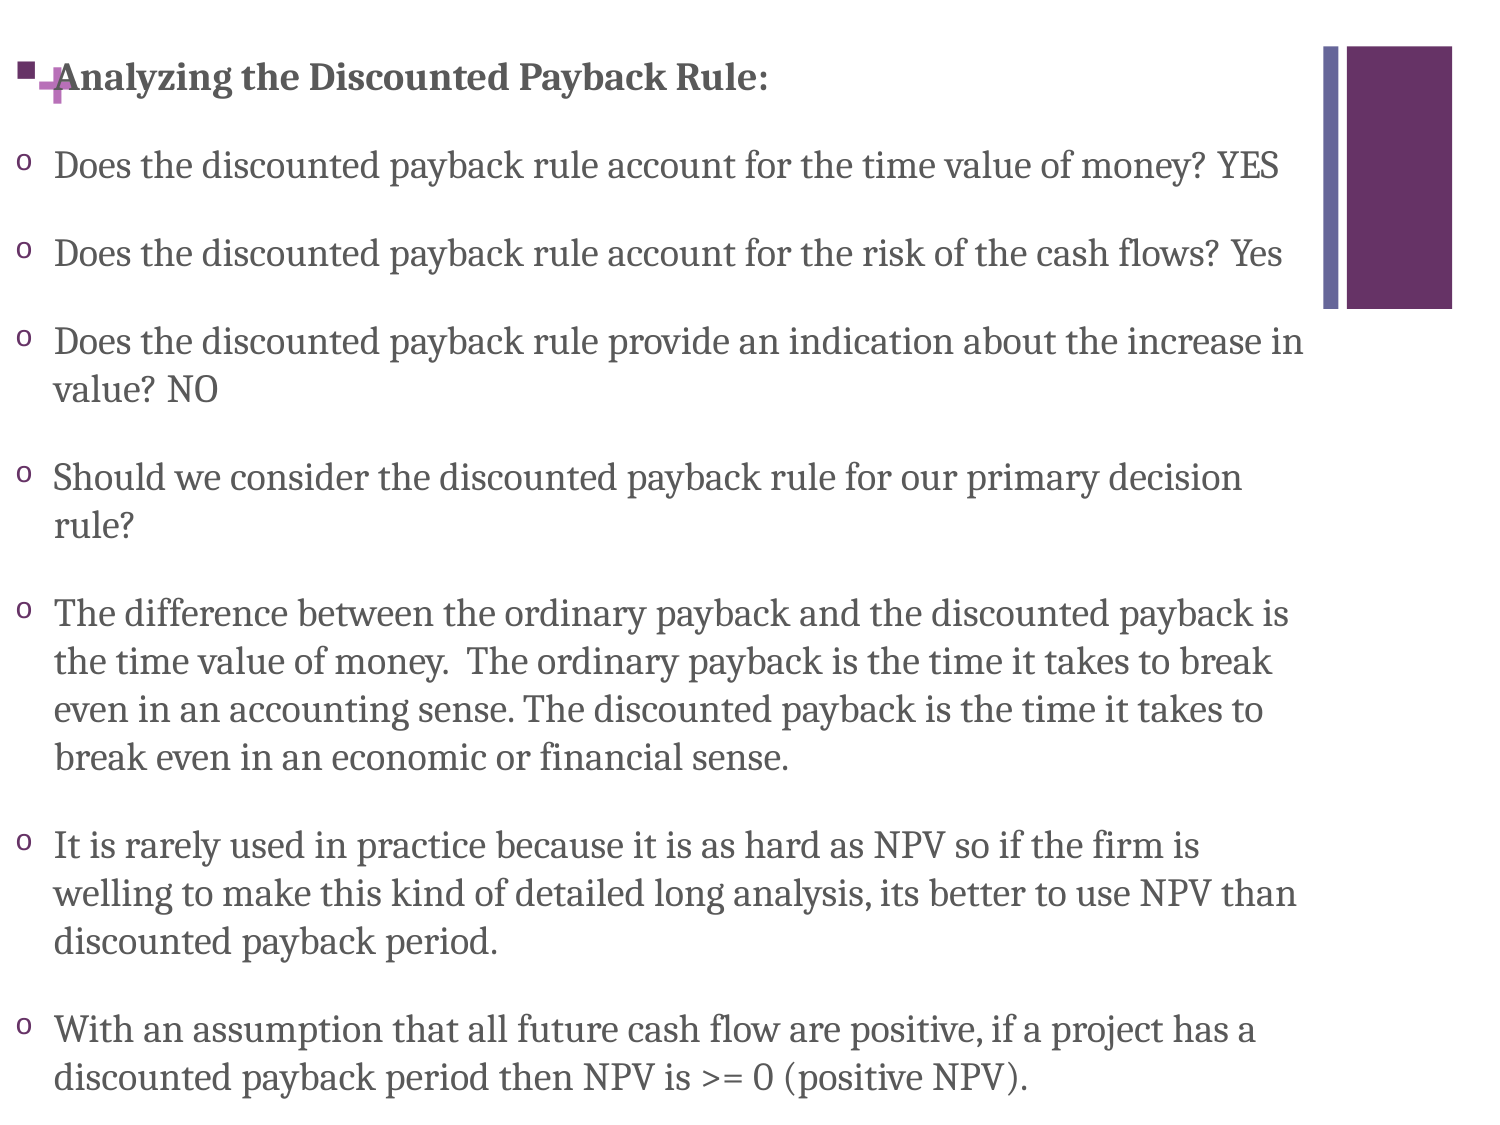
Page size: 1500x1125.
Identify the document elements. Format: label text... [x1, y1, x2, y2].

list Analyzing the Discounted Payback Rule: Does the discounted payback rule account for the time value of money? YES Does the discounted payback rule account for the risk of the cash flows? Yes Does the discounted payback rule provide an indication about the increase in value? NO Should we consider the discounted payback rule for our primary decision rule? The difference between the ordinary payback and the discounted payback is the time value of money. The ordinary payback is the time it takes to break even in an accounting sense. The discounted payback is the time it takes to break even in an economic or financial sense. It is rarely used in practice because it is as hard as NPV so if the firm is welling to make this kind of detailed long analysis, its better to use NPV than discounted payback period. With an assumption that all future cash flow are positive, if a project has a discounted payback period then NPV is >= 0 (positive NPV). [0, 42, 1322, 1106]
